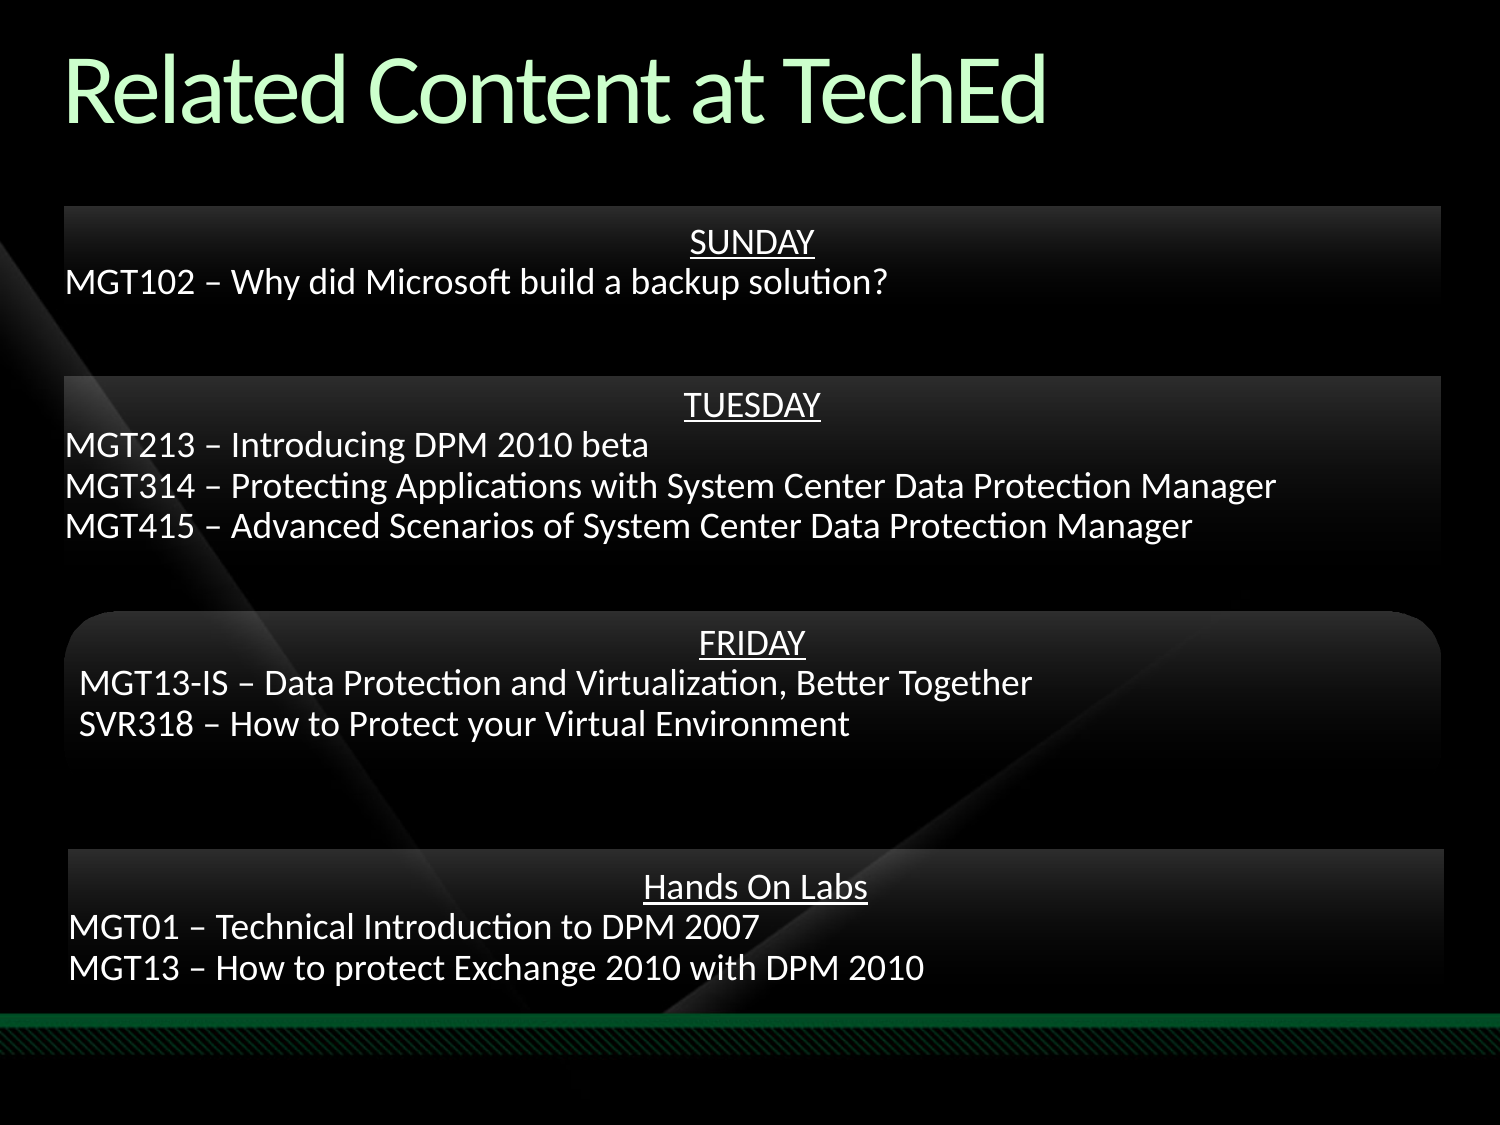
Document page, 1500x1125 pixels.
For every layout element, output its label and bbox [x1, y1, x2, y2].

title [62, 37, 1437, 147]
text_box [64, 611, 1441, 796]
list [67, 849, 1444, 1007]
picture [0, 0, 1500, 1125]
list [64, 206, 1441, 320]
list [64, 376, 1441, 597]
